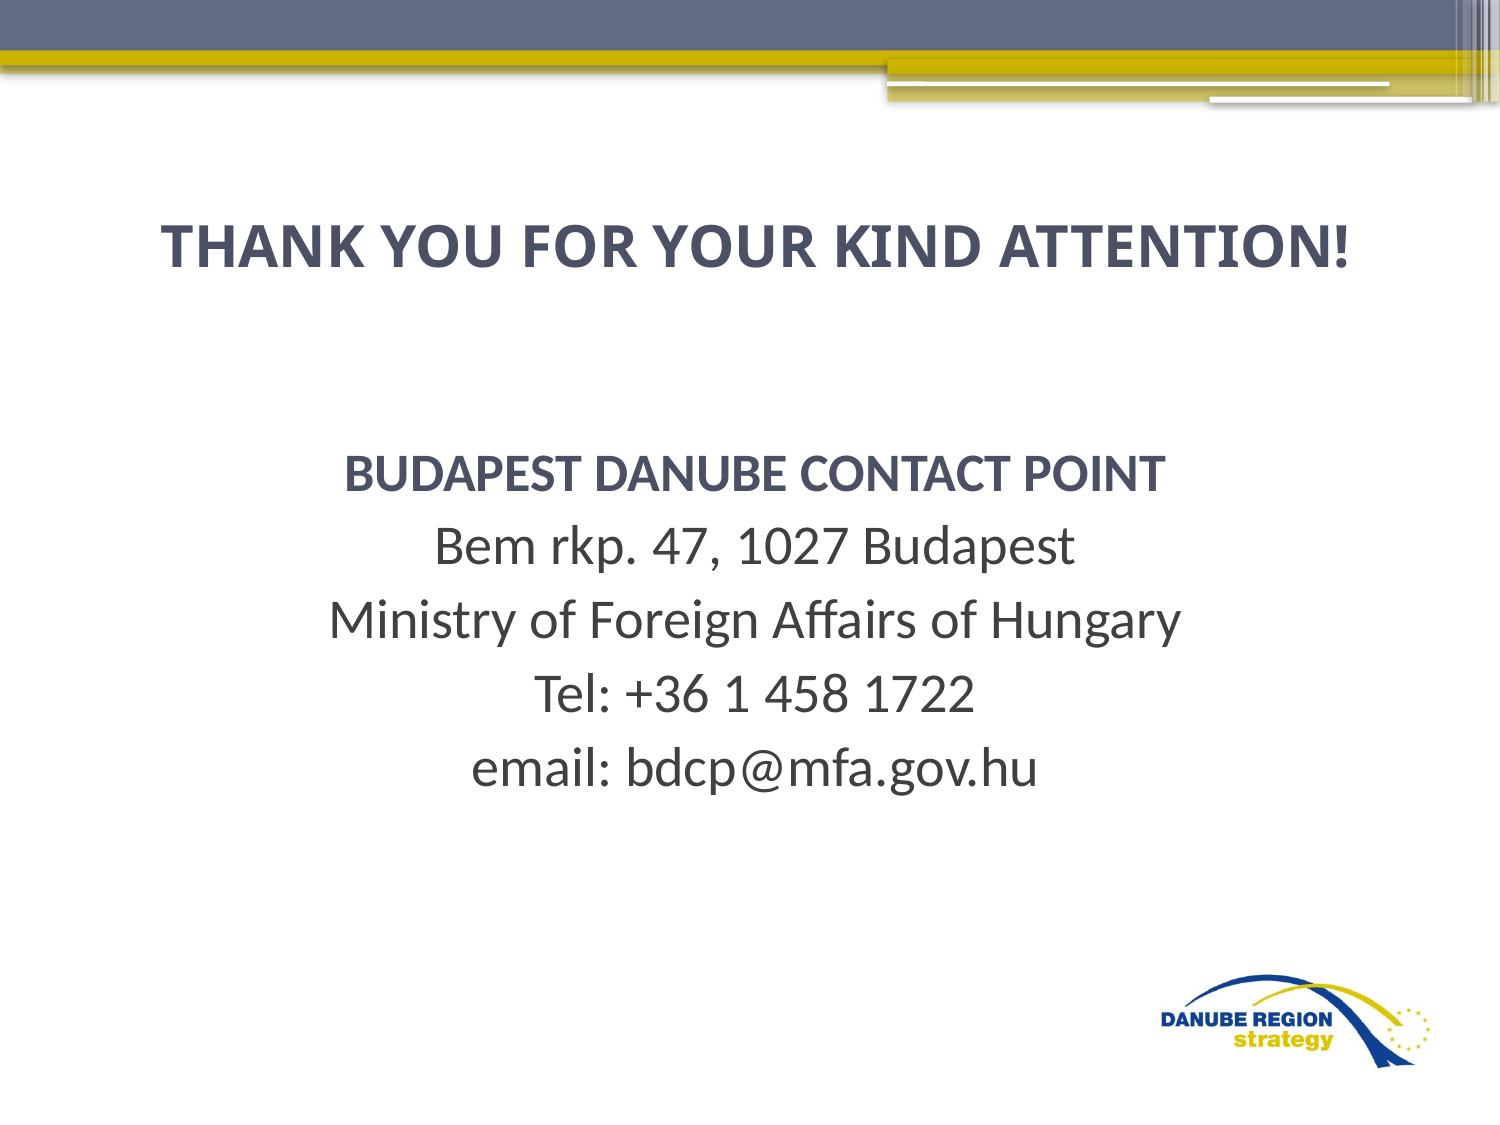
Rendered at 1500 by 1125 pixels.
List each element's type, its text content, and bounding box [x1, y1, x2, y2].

picture [1148, 960, 1444, 1082]
list THANK YOU FOR YOUR KIND ATTENTION! BUDAPEST DANUBE CONTACT POINT Bem rkp. 47, 1027 Budapest Ministry of Foreign Affairs of Hungary Tel: +36 1 458 1722 email: bdcp@mfa.gov.hu [75, 125, 1418, 1050]
